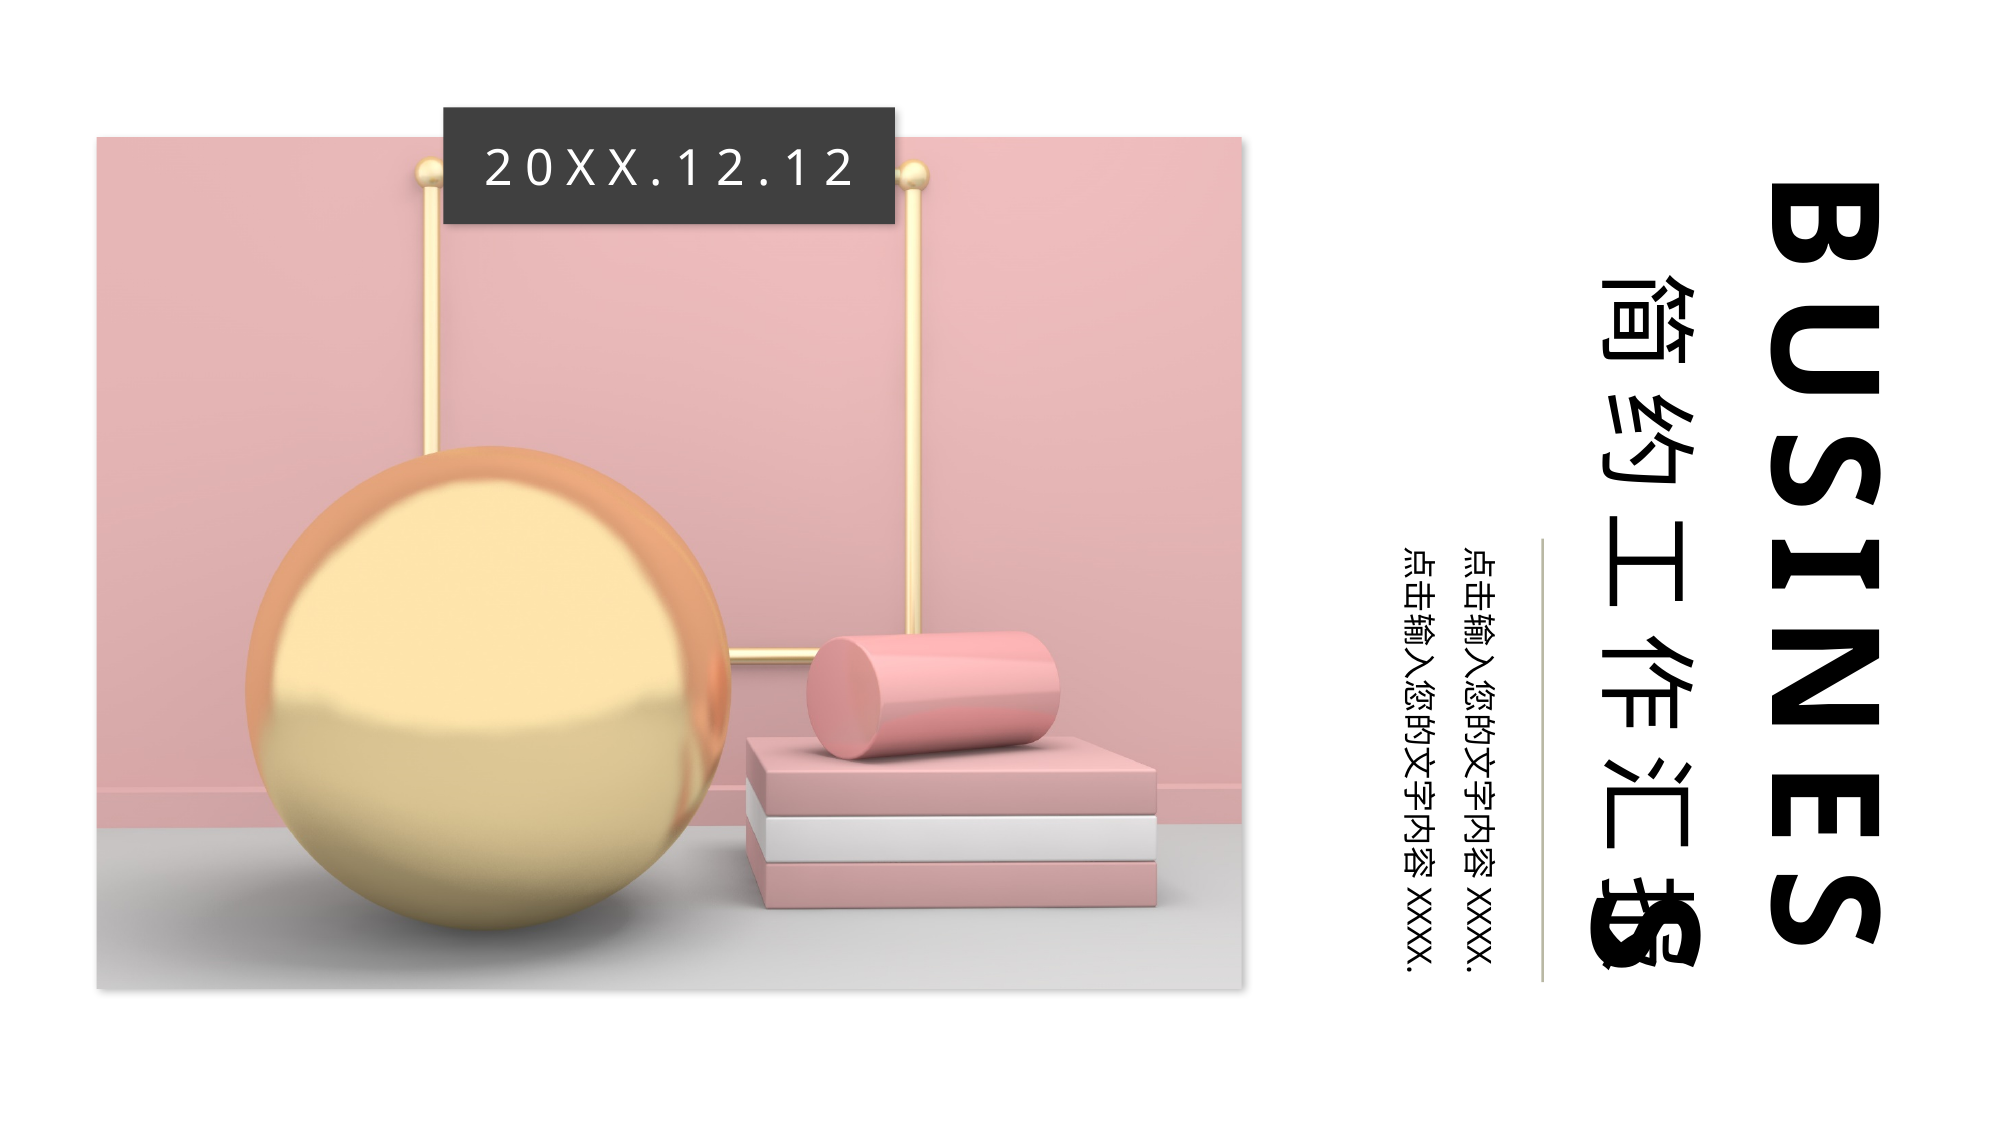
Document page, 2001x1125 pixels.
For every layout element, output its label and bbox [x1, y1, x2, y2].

text_box [96, 107, 1242, 990]
text_box [1376, 137, 1930, 990]
